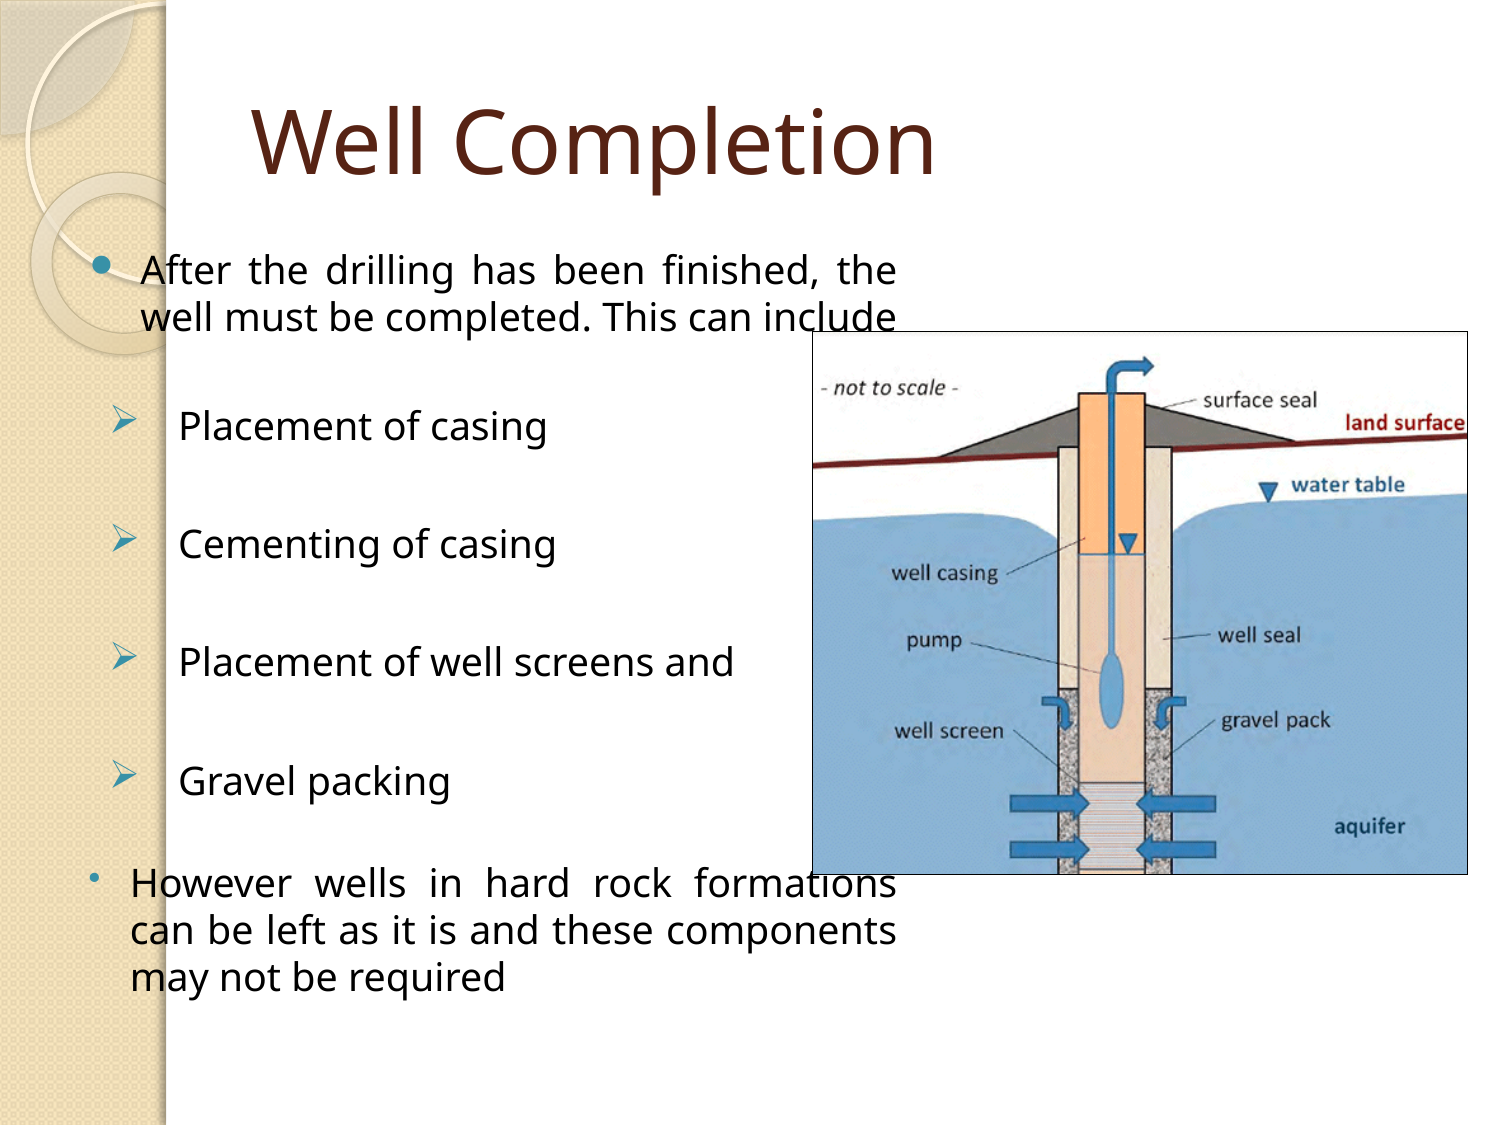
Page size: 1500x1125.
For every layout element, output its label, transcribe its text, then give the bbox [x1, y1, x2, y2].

title Well Completion [235, 45, 1466, 233]
picture [812, 331, 1468, 876]
list After the drilling has been finished, the well must be completed. This can include Placement of casing Cementing of casing Placement of well screens and Gravel packing However wells in hard rock formations can be left as it is and these components may not be required [75, 237, 913, 1025]
